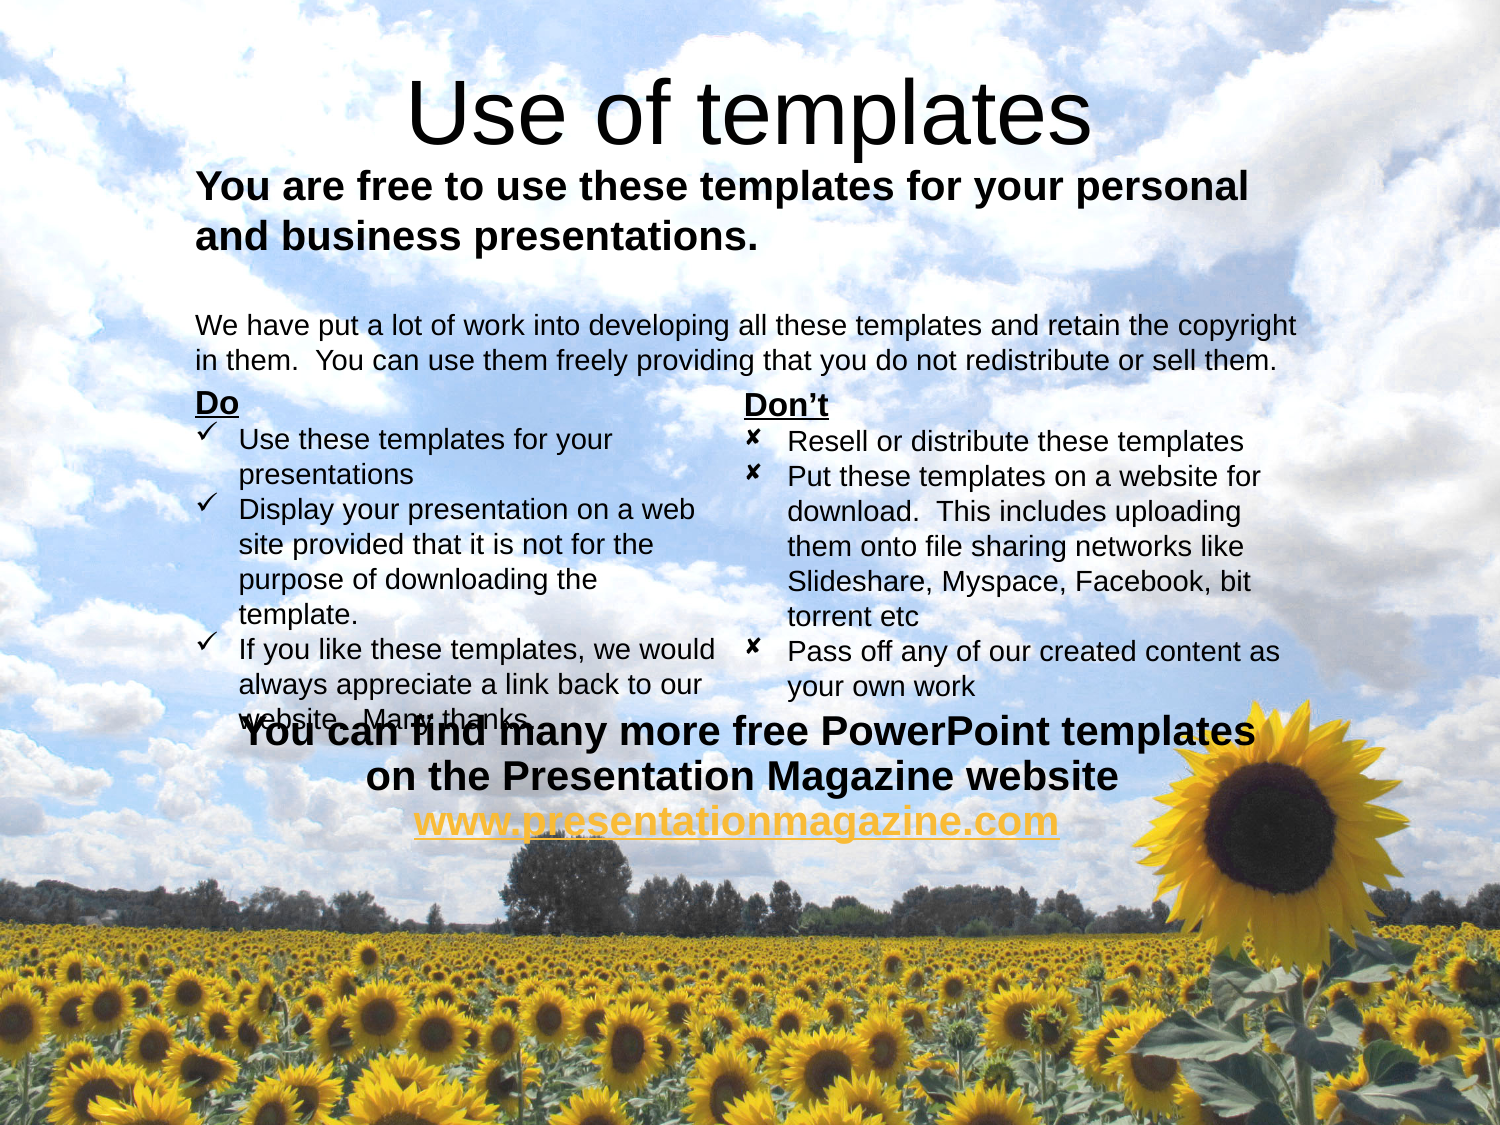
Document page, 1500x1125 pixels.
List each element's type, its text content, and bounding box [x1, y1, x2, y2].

text_box Do Use these templates for your presentations Display your presentation on a web site provided that it is not for the purpose of downloading the template. If you like these templates, we would always appreciate a link back to our website. Many thanks. [180, 384, 729, 702]
text_box You are free to use these templates for your personal and business presentations. [180, 151, 1321, 267]
text_box You can find many more free PowerPoint templates on the Presentation Magazine website www.presentationmagazine.com [123, 702, 1299, 852]
text_box We have put a lot of work into developing all these templates and retain the copyright in them. You can use them freely providing that you do not redistribute or sell them. [180, 298, 1317, 384]
text_box [80, 78, 1427, 954]
picture [0, 0, 1500, 1125]
title Use of templates [75, 13, 1425, 202]
text_box Don’t Resell or distribute these templates Put these templates on a website for download. This includes uploading them onto file sharing networks like Slideshare, Myspace, Facebook, bit torrent etc Pass off any of our created content as your own work [729, 375, 1327, 710]
